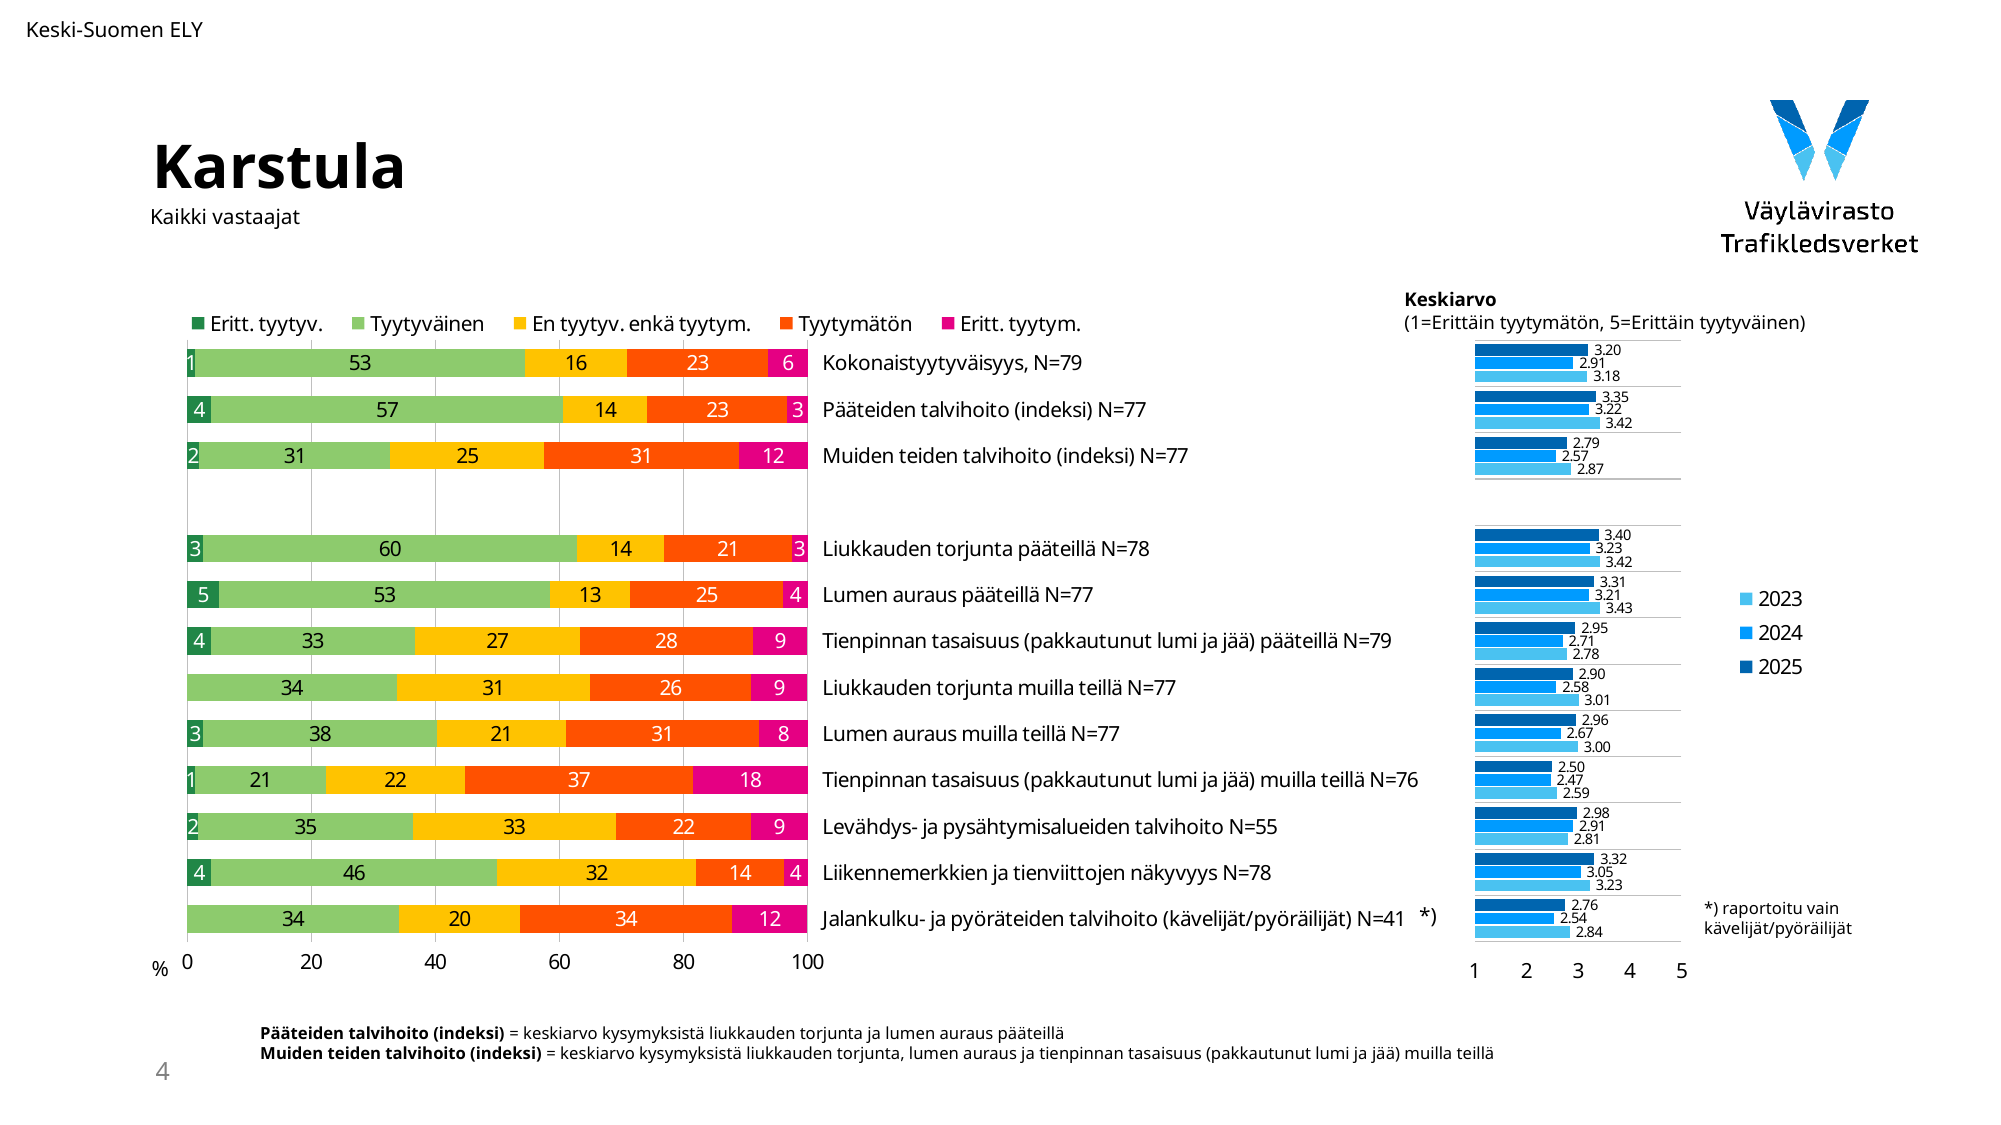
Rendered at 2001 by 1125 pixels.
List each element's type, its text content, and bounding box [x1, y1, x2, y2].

chart [168, 281, 1822, 985]
footer [0, 1042, 675, 1103]
picture [1682, 62, 1958, 292]
text_box Pääteiden talvihoito (indeksi) = keskiarvo kysymyksistä liukkauden torjunta ja lumen auraus pääteillä Muiden teiden talvihoito (indeksi) = keskiarvo kysymyksistä liukkauden torjunta, lumen auraus ja tienpinnan tasaisuus (pakkautunut lumi ja jää) muilla teillä [245, 1015, 1520, 1094]
text_box % [136, 948, 184, 989]
text_box Keski-Suomen ELY [10, 9, 218, 50]
text_box Keskiarvo (1=Erittäin tyytymätön, 5=Erittäin tyytyväinen) [1389, 280, 1826, 341]
text_box *) raportoitu vain kävelijät/pyöräilijät [1822, 890, 1868, 945]
text_box Kaikki vastaajat [135, 196, 315, 237]
title Karstula [137, 59, 1555, 278]
